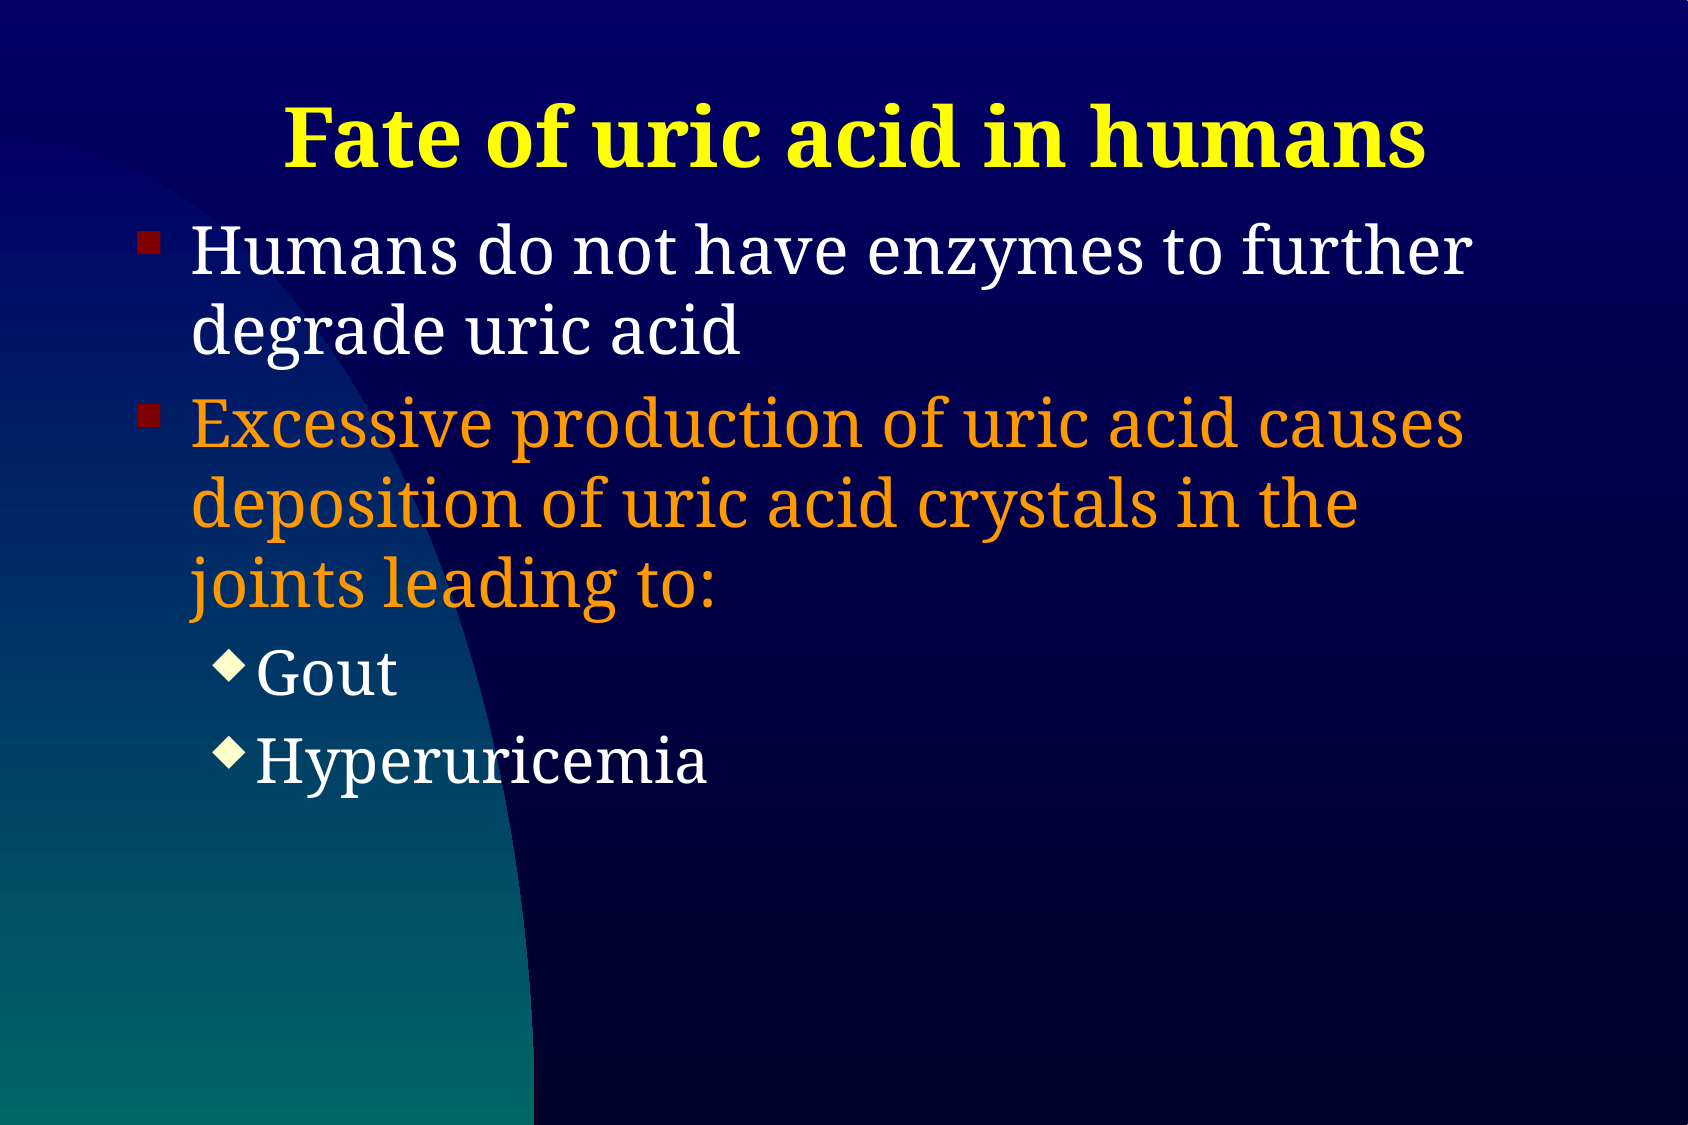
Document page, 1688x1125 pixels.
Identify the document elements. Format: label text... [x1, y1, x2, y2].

title Fate of uric acid in humans [181, 87, 1532, 200]
list Humans do not have enzymes to further degrade uric acid Excessive production of uric acid causes deposition of uric acid crystals in the joints leading to: Gout Hyperuricemia [118, 200, 1550, 1050]
